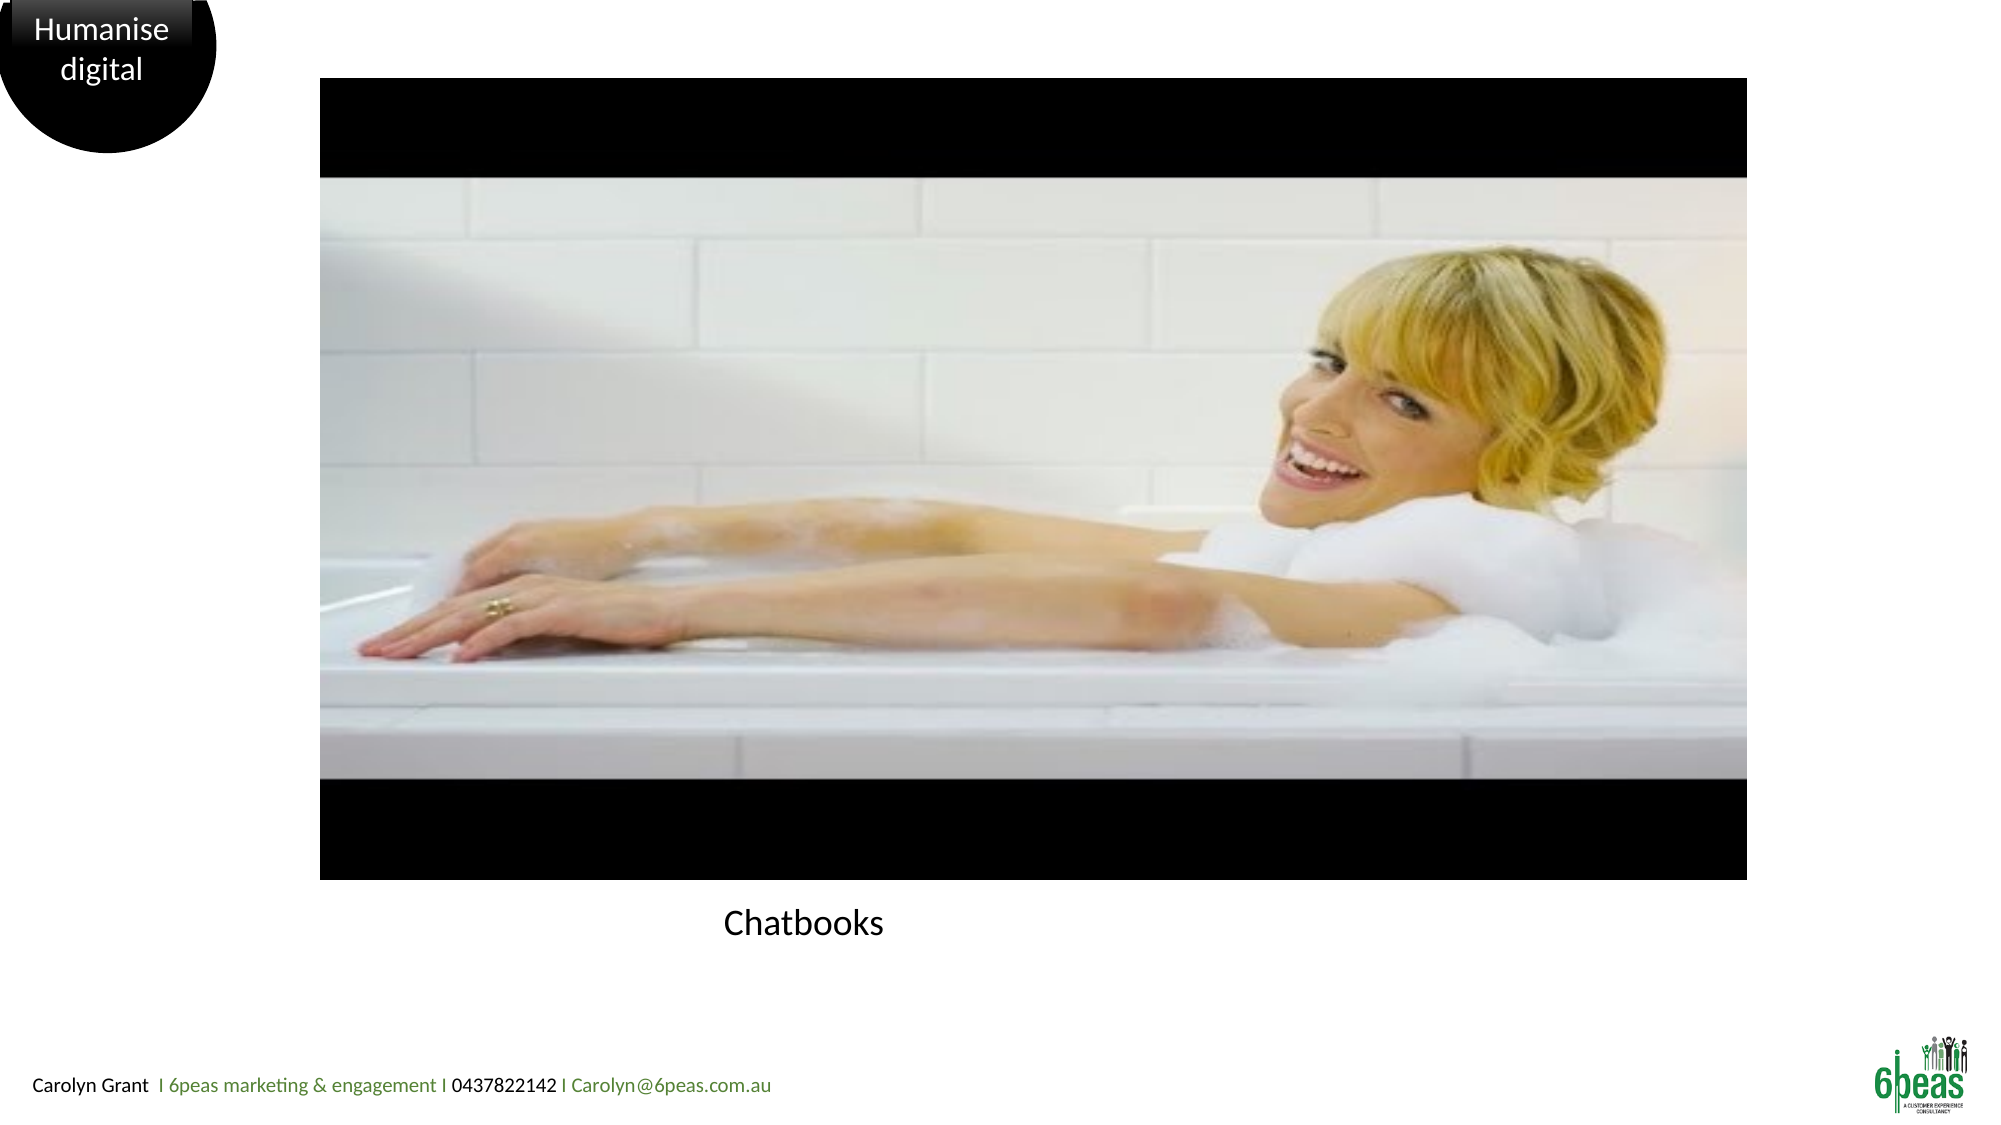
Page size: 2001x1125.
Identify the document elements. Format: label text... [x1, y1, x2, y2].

text_box [0, 0, 217, 154]
text_box Humanise digital [10, 0, 193, 95]
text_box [319, 77, 1748, 881]
text_box Carolyn Grant I 6peas marketing & engagement I 0437822142 I Carolyn@6peas.com.au [18, 1064, 825, 1105]
picture [1875, 1036, 1967, 1116]
text_box Chatbooks [709, 881, 1709, 951]
